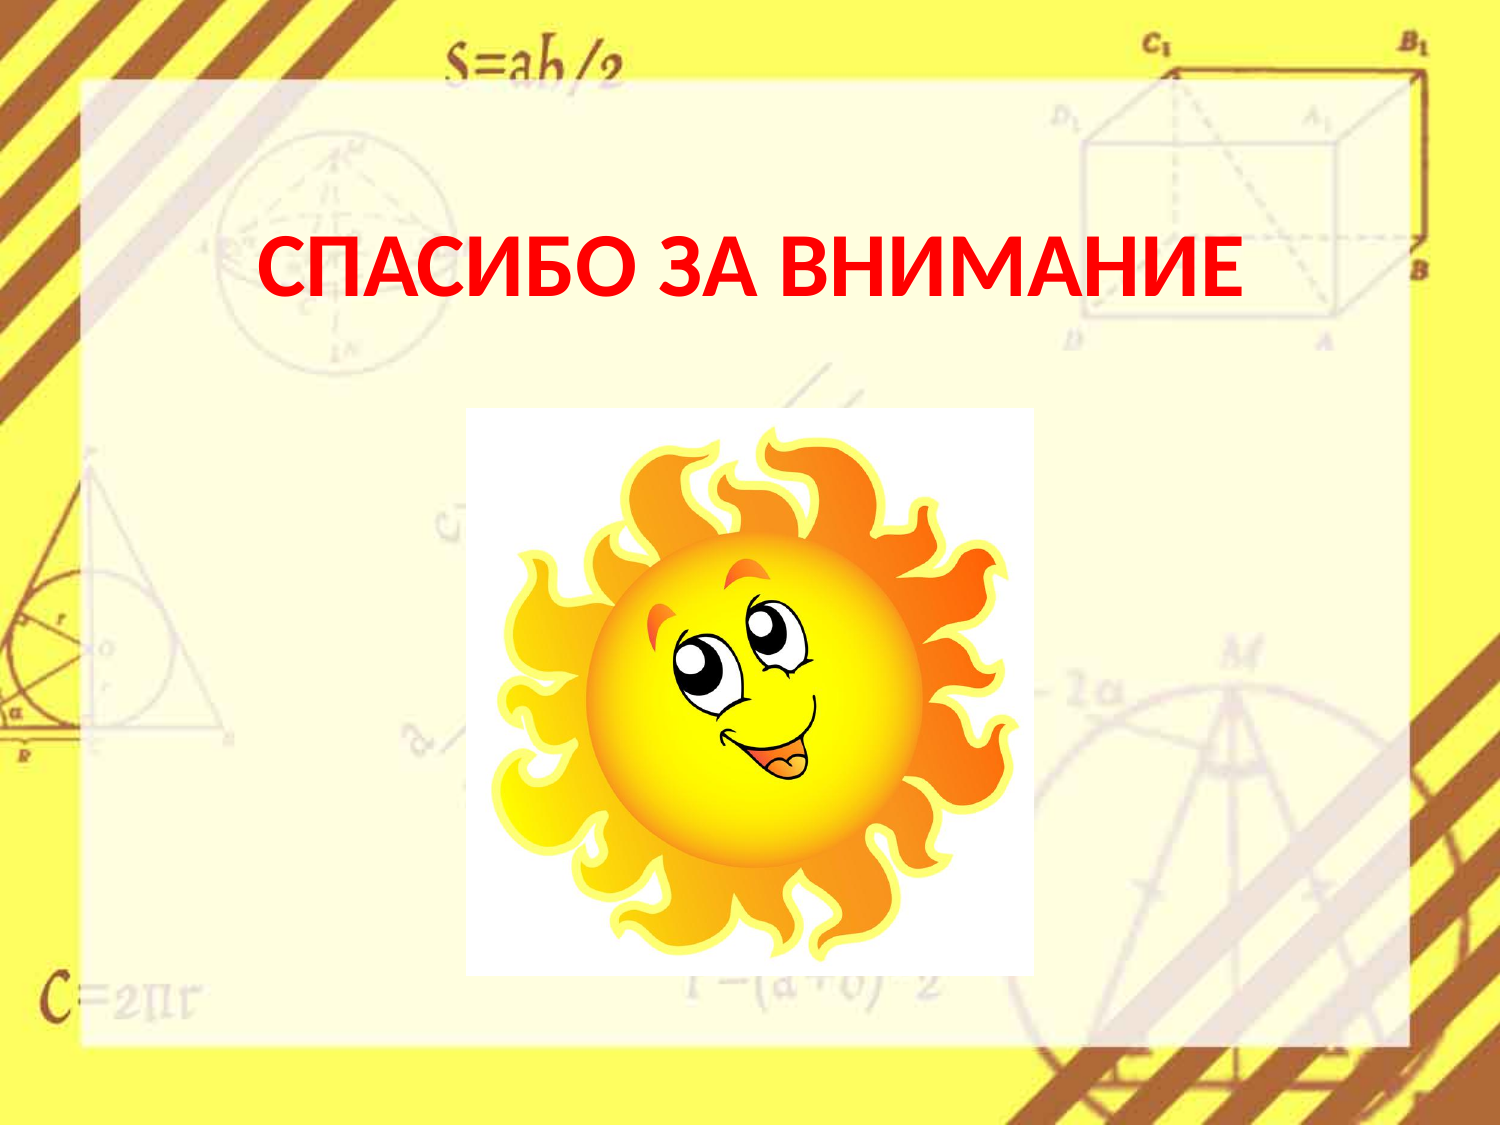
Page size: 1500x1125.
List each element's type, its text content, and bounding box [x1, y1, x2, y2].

title СПАСИБО ЗА ВНИМАНИЕ [76, 113, 1427, 516]
picture [0, 0, 1500, 1125]
